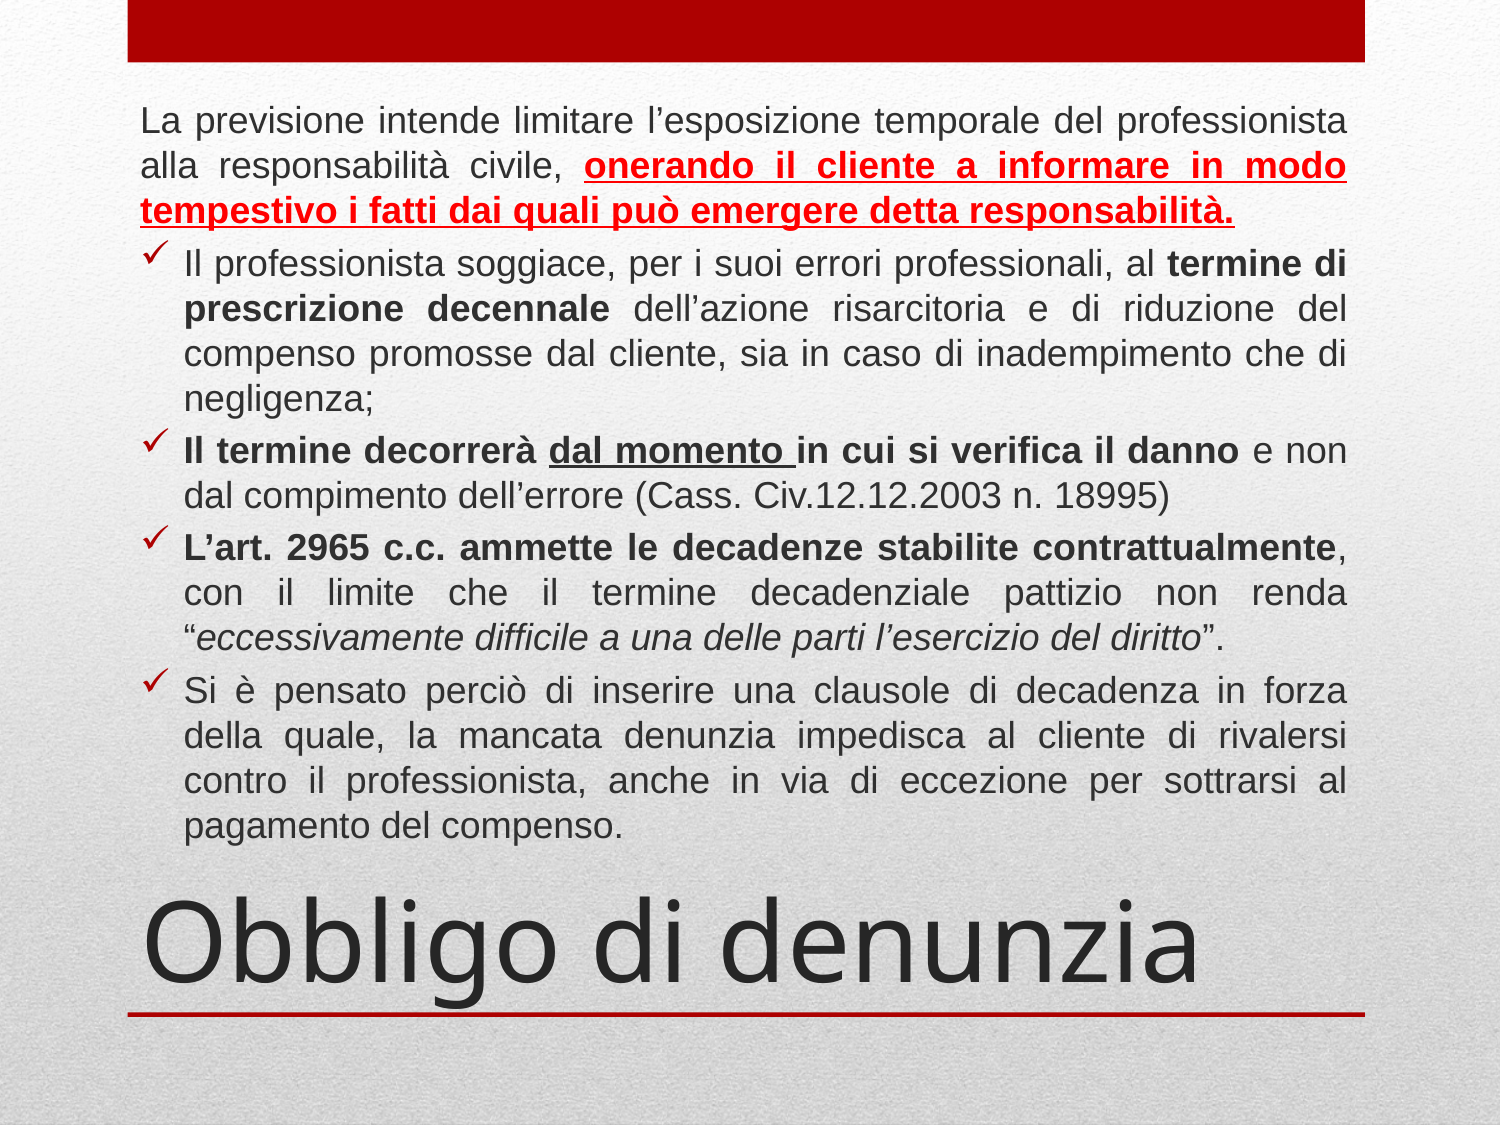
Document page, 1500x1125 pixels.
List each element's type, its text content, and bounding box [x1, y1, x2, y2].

title Obbligo di denunzia [125, 855, 1238, 1013]
list La previsione intende limitare l’esposizione temporale del professionista alla responsabilità civile, onerando il cliente a informare in modo tempestivo i fatti dai quali può emergere detta responsabilità. Il professionista soggiace, per i suoi errori professionali, al termine di prescrizione decennale dell’azione risarcitoria e di riduzione del compenso promosse dal cliente, sia in caso di inadempimento che di negligenza; Il termine decorrerà dal momento in cui si verifica il danno e non dal compimento dell’errore (Cass. Civ.12.12.2003 n. 18995) L’art. 2965 c.c. ammette le decadenze stabilite contrattualmente, con il limite che il termine decadenziale pattizio non renda “eccessivamente difficile a una delle parti l’esercizio del diritto”. Si è pensato perciò di inserire una clausole di decadenza in forza della quale, la mancata denunzia impedisca al cliente di rivalersi contro il professionista, anche in via di eccezione per sottrarsi al pagamento del compenso. [125, 88, 1363, 855]
